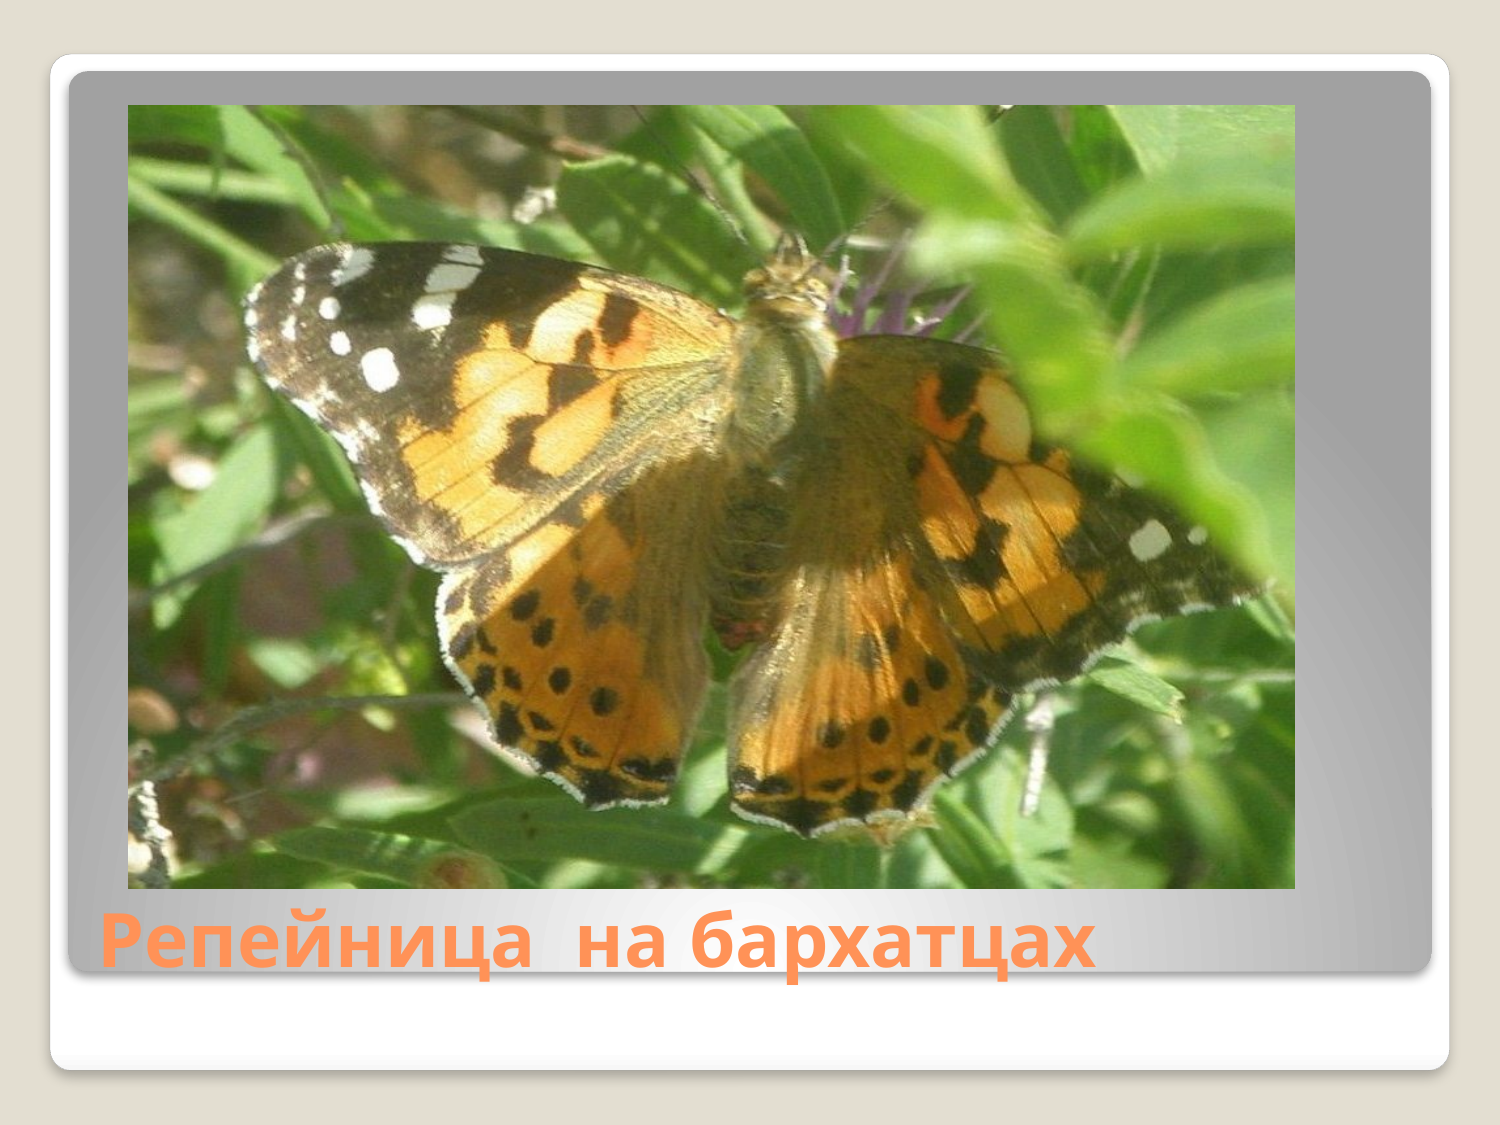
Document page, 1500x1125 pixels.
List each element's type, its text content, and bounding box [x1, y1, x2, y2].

title Репейница на бархатцах [82, 817, 1425, 990]
picture [128, 105, 1295, 889]
